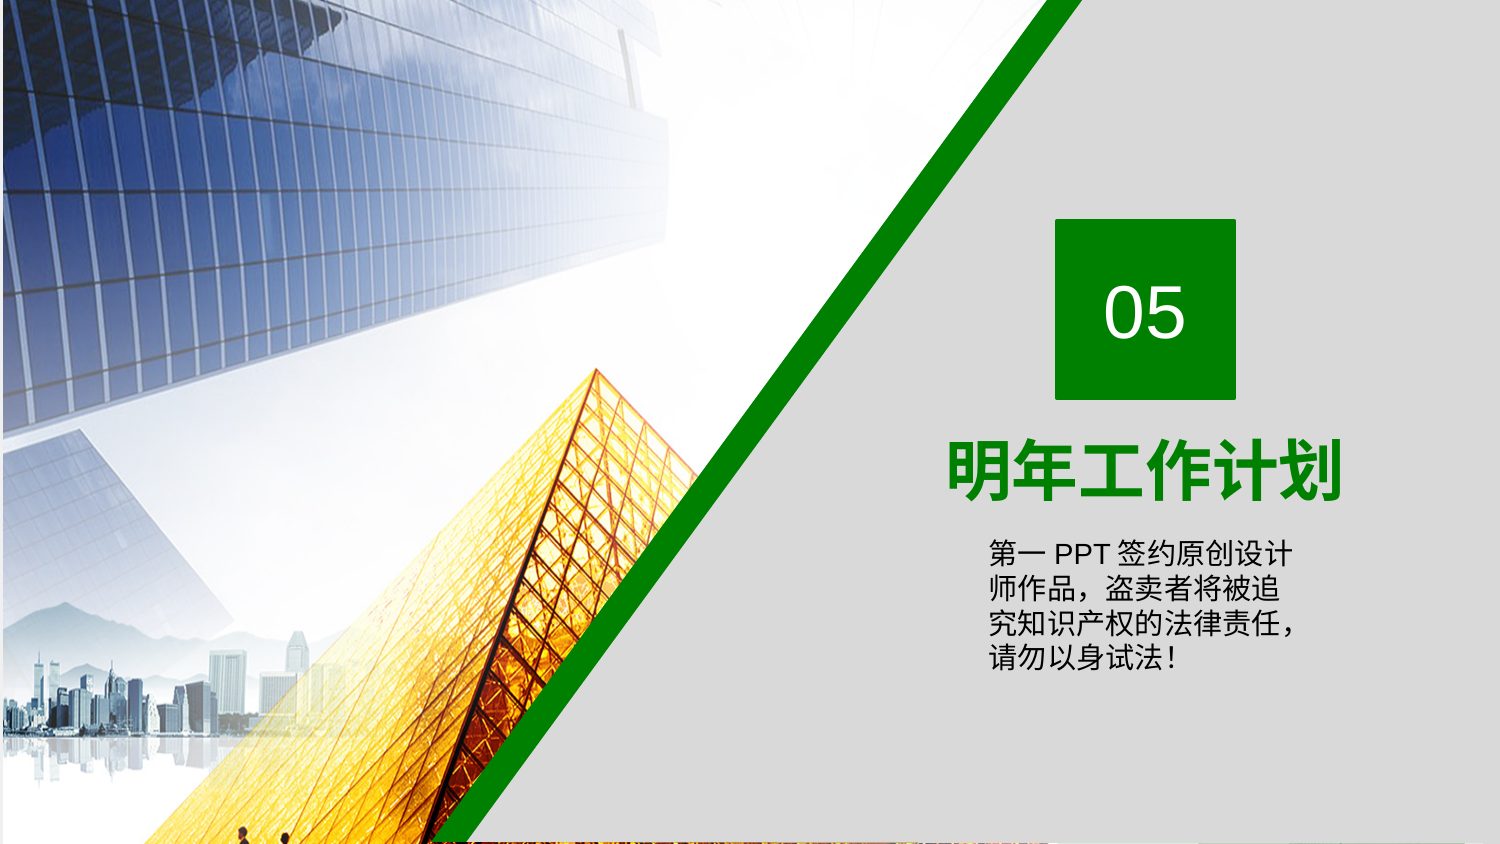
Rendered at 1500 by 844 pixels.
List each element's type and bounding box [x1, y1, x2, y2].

picture [3, 0, 1497, 844]
text_box [1056, 220, 1235, 399]
